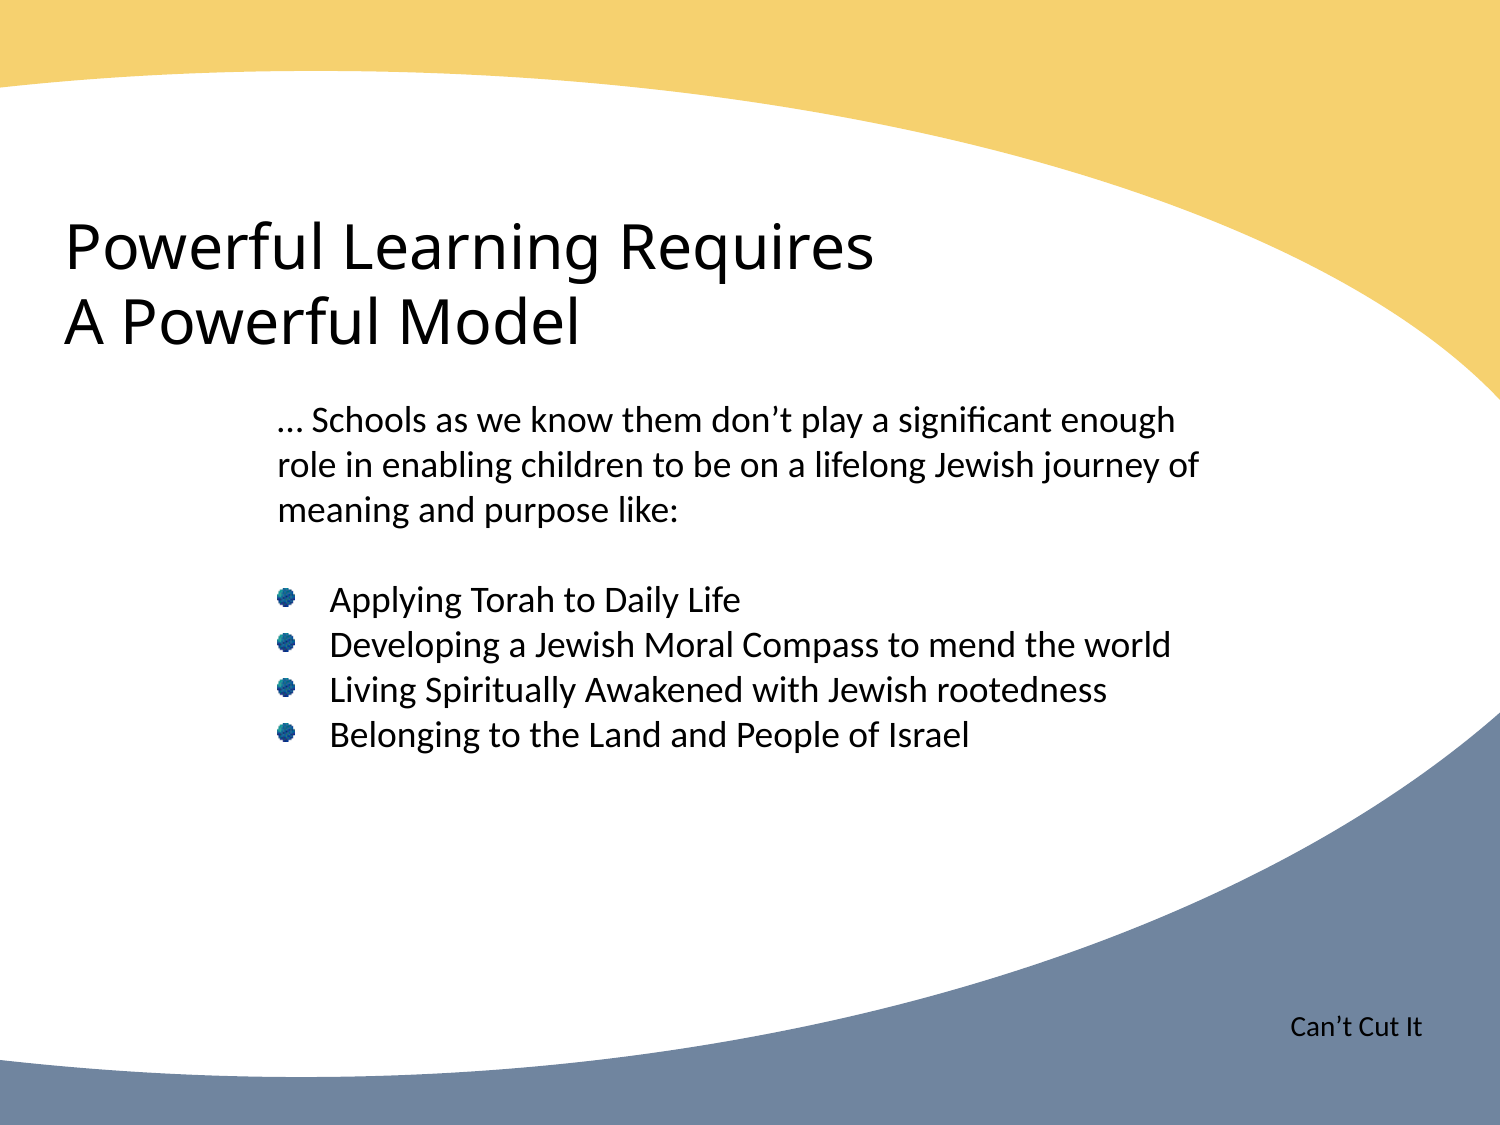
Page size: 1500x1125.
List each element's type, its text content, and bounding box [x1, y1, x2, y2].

picture [289, 723, 295, 730]
text_box [0, 712, 1500, 1125]
picture [277, 678, 295, 697]
text_box Can’t Cut It [1087, 999, 1438, 1050]
picture [277, 723, 295, 742]
picture [289, 633, 295, 640]
text_box Powerful Learning Requires A Powerful Model [49, 199, 1238, 365]
text_box … Schools as we know them don’t play a significant enough role in enabling children to be on a lifelong Jewish journey of meaning and purpose like: Applying Torah to Daily Life Developing a Jewish Moral Compass to mend the world Living Spiritually Awakened with Jewish rootedness Belonging to the Land and People of Israel [262, 387, 1238, 763]
picture [277, 588, 295, 607]
picture [289, 588, 295, 595]
text_box [0, 0, 1500, 400]
picture [289, 678, 295, 685]
picture [277, 633, 295, 652]
